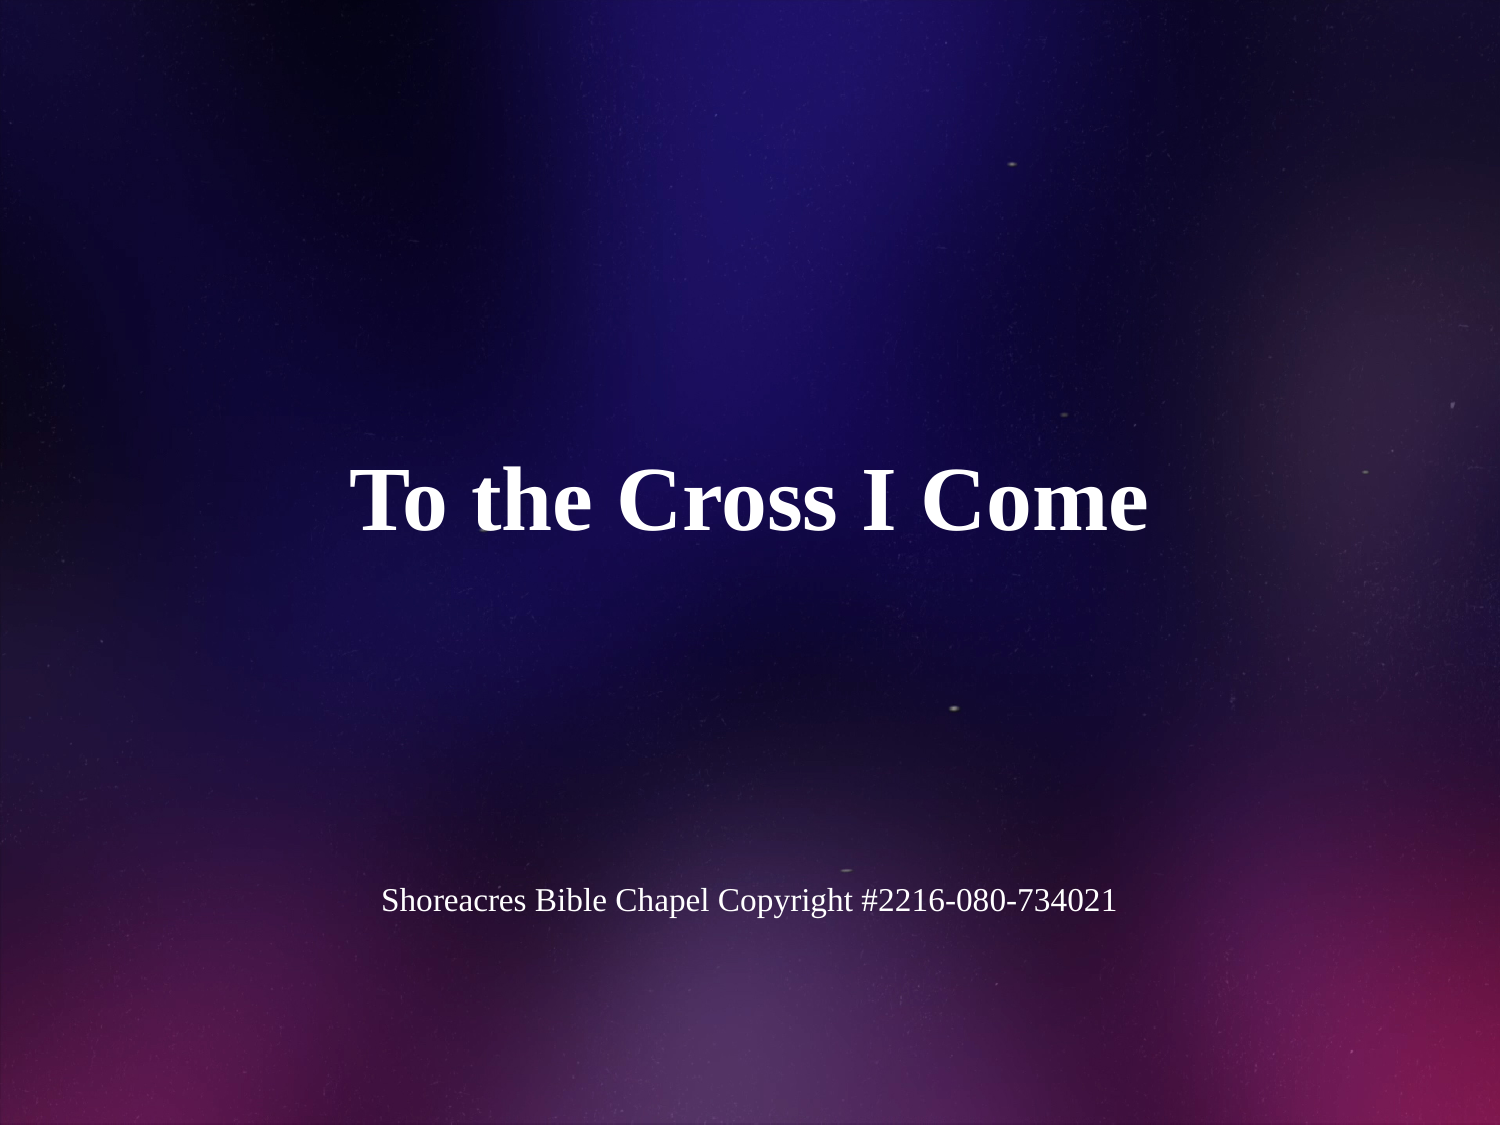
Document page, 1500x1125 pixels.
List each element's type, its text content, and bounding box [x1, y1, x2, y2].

picture [0, 0, 1500, 1125]
title To the Cross I Come Shoreacres Bible Chapel Copyright #2216-080-734021 [112, 474, 1388, 663]
